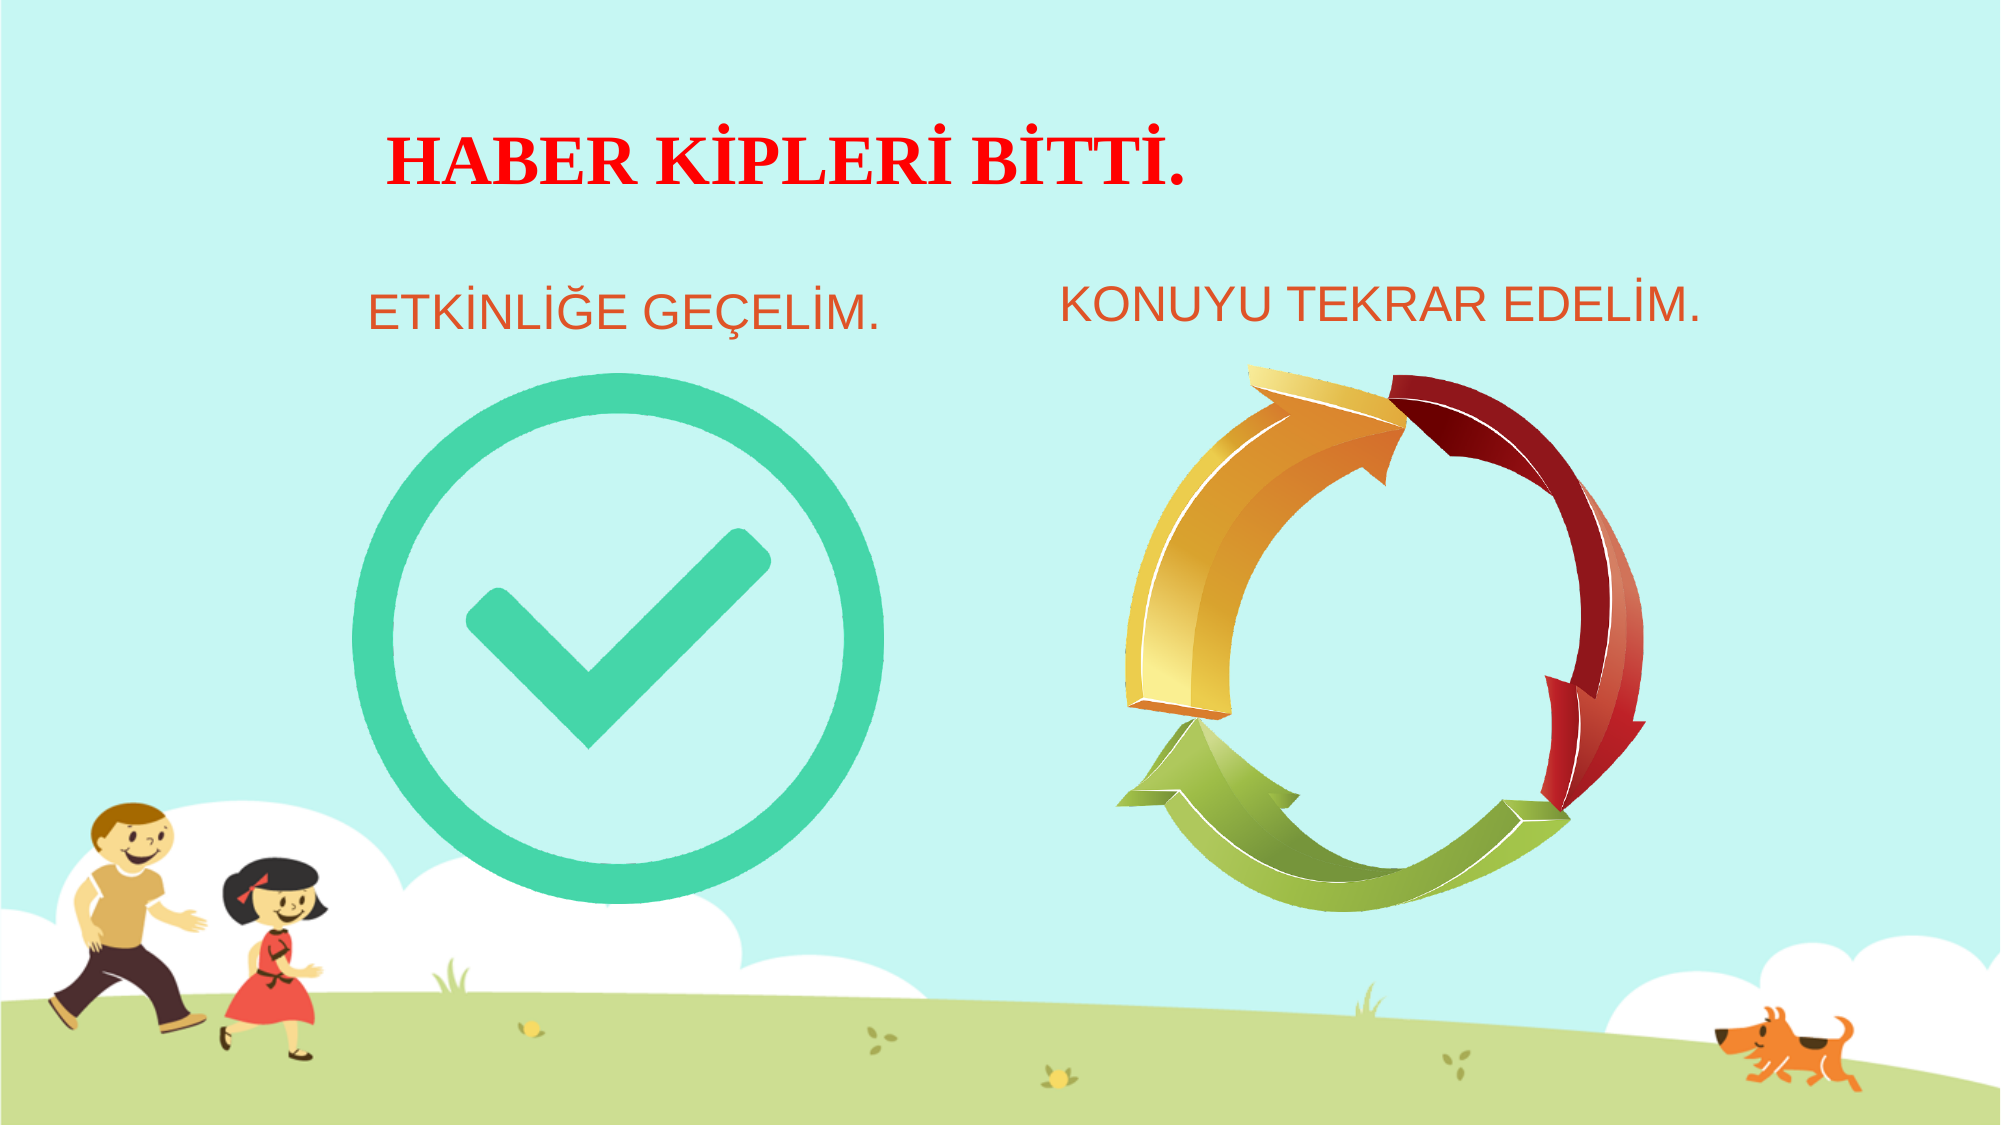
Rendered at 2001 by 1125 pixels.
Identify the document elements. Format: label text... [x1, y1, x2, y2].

picture [0, 0, 2001, 1125]
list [352, 373, 884, 904]
title HABER KİPLERİ BİTTİ. [371, 10, 1575, 208]
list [1115, 364, 1646, 912]
list KONUYU TEKRAR EDELİM. [1005, 237, 1756, 374]
list ETKİNLİĞE GEÇELİM. [249, 245, 1000, 381]
